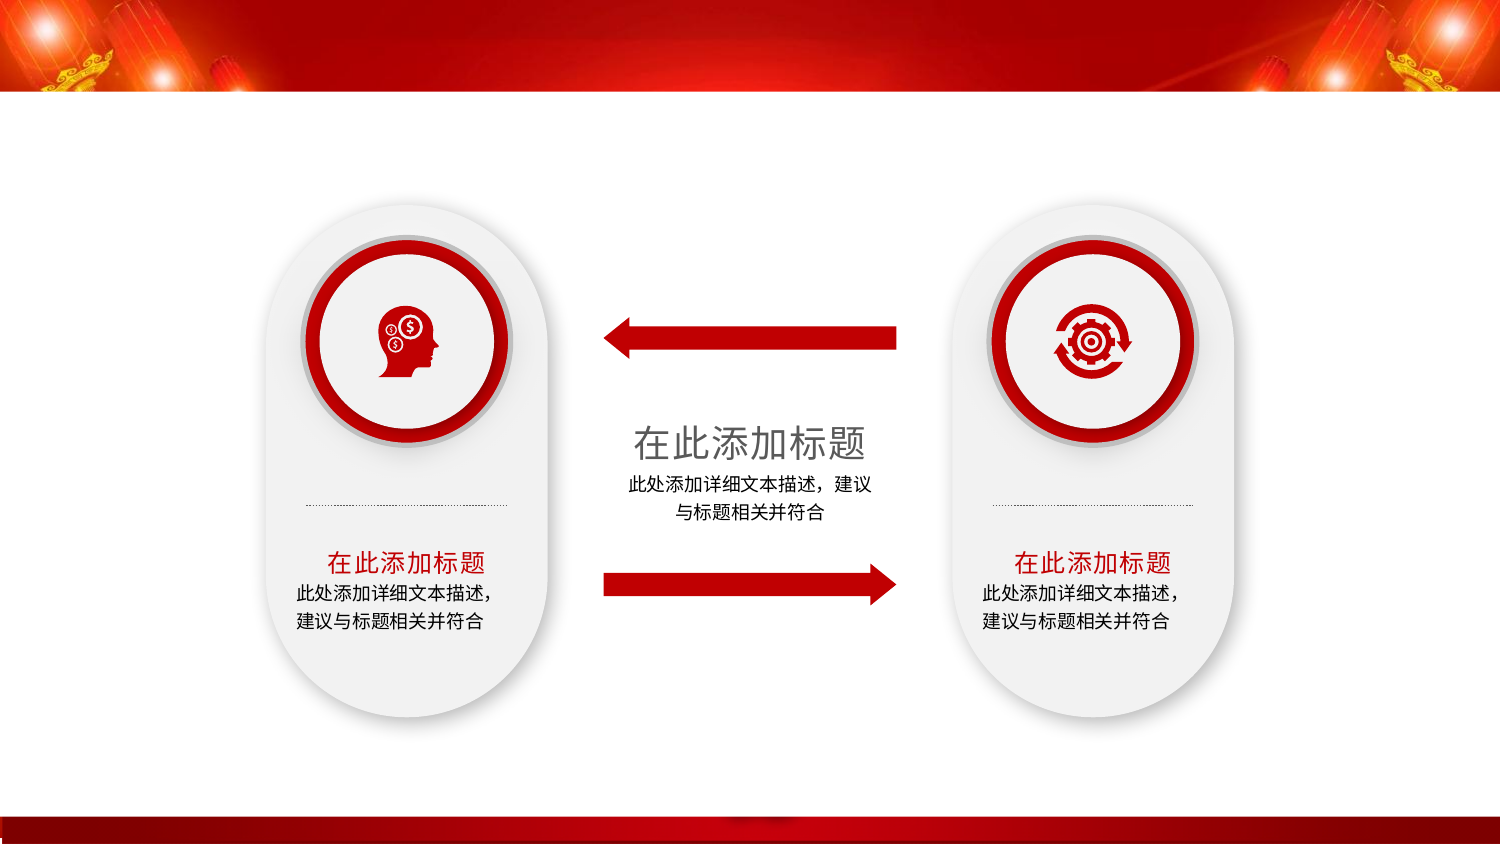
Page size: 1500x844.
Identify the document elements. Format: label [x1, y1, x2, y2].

text_box [950, 493, 1237, 539]
text_box [261, 539, 552, 638]
text_box [609, 412, 891, 529]
text_box [378, 305, 443, 378]
text_box [948, 539, 1238, 638]
text_box [601, 315, 899, 361]
text_box [949, 197, 1237, 485]
text_box [1053, 303, 1133, 379]
text_box [281, 646, 532, 720]
text_box [263, 493, 550, 539]
text_box [968, 646, 1219, 720]
picture [0, 0, 1500, 91]
text_box [601, 561, 899, 608]
text_box [263, 197, 551, 485]
picture [0, 817, 1500, 844]
